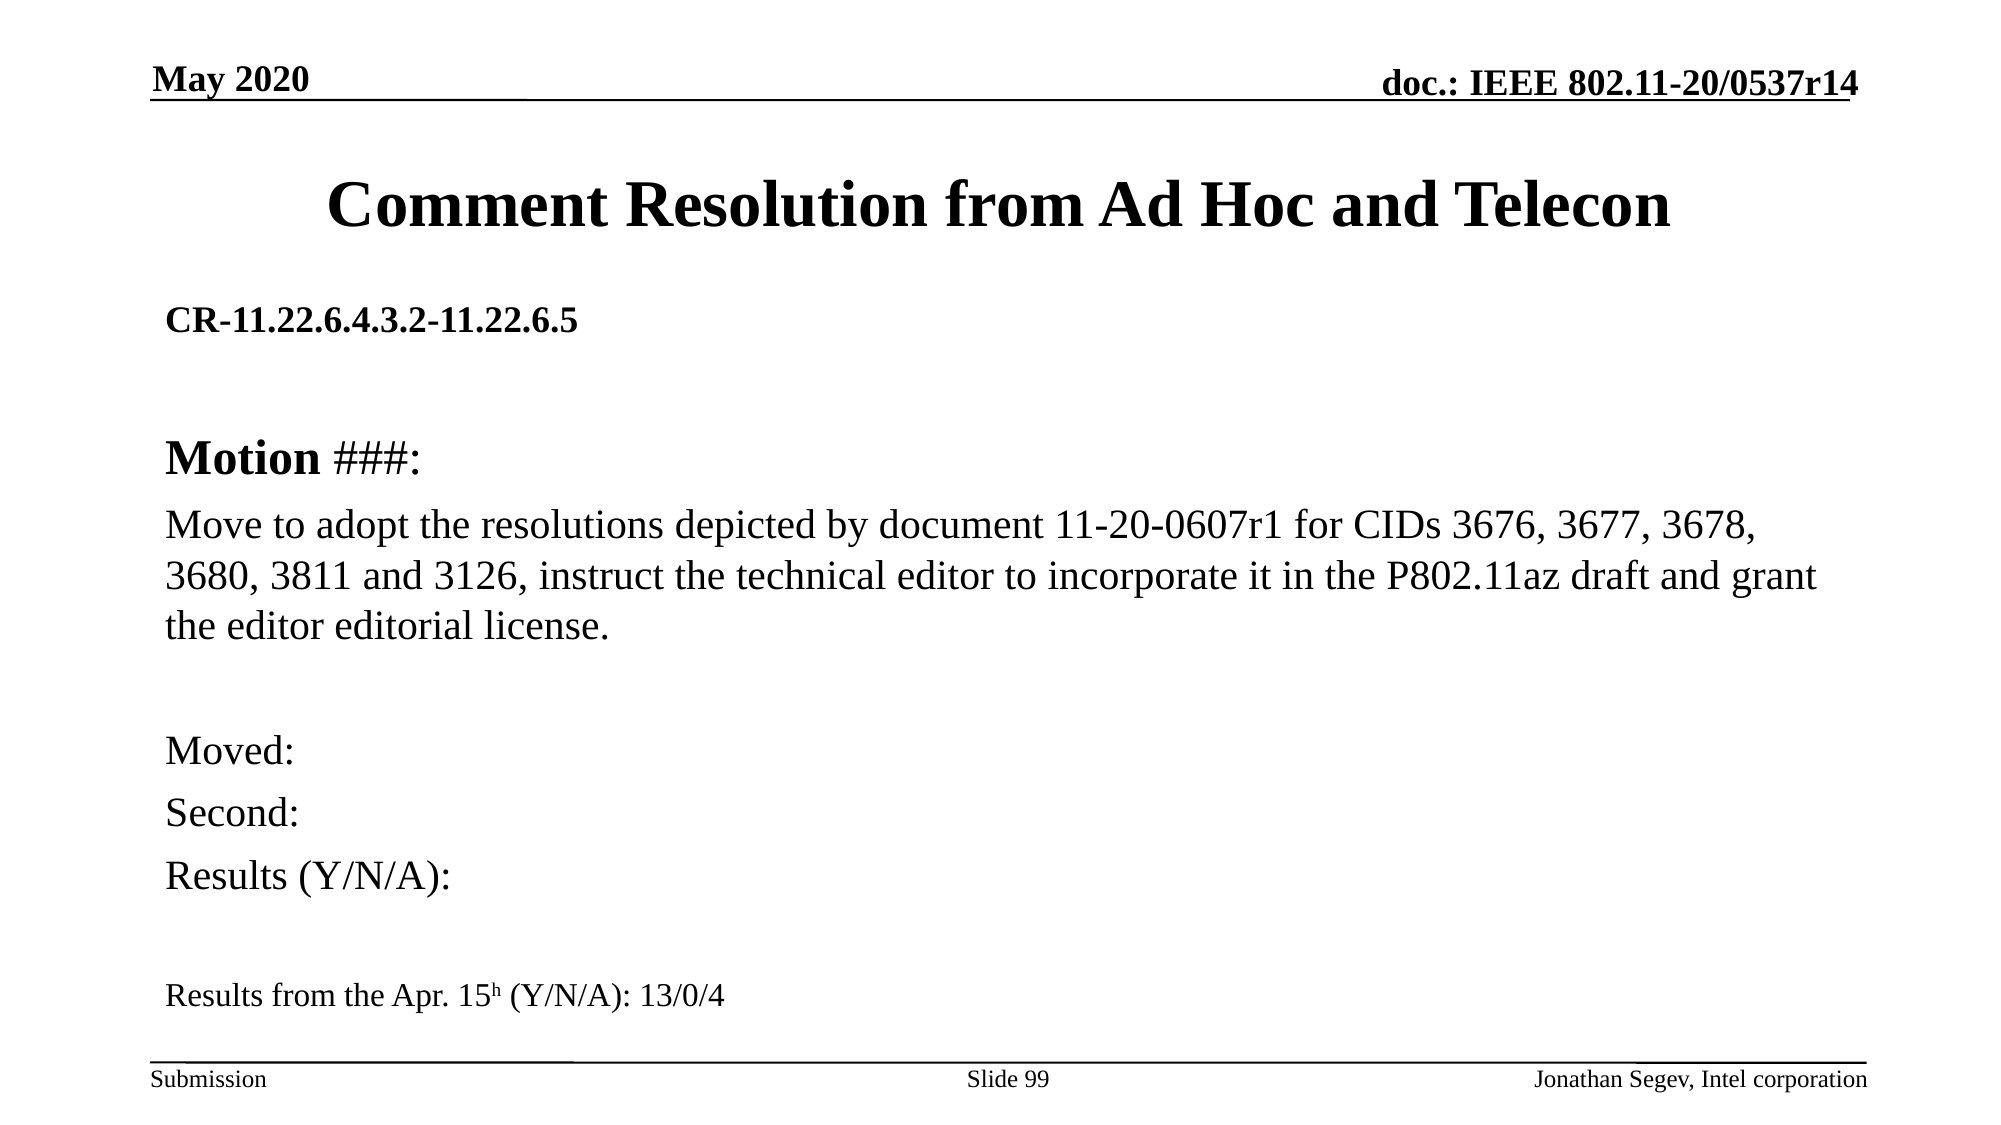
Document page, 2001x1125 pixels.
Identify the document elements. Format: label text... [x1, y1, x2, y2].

slide_number Slide 99 [950, 1061, 1067, 1123]
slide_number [152, 54, 563, 100]
footer Jonathan Segev, Intel corporation [1171, 1061, 1869, 1093]
title Comment Resolution from Ad Hoc and Telecon [149, 112, 1850, 286]
list CR-11.22.6.4.3.2-11.22.6.5 Motion ###: Move to adopt the resolutions depicted by document 11-20-0607r1 for CIDs 3676, 3677, 3678, 3680, 3811 and 3126, instruct the technical editor to incorporate it in the P802.11az draft and grant the editor editorial license. Moved: Second: Results (Y/N/A): Results from the Apr. 15h (Y/N/A): 13/0/4 [149, 286, 1850, 1000]
